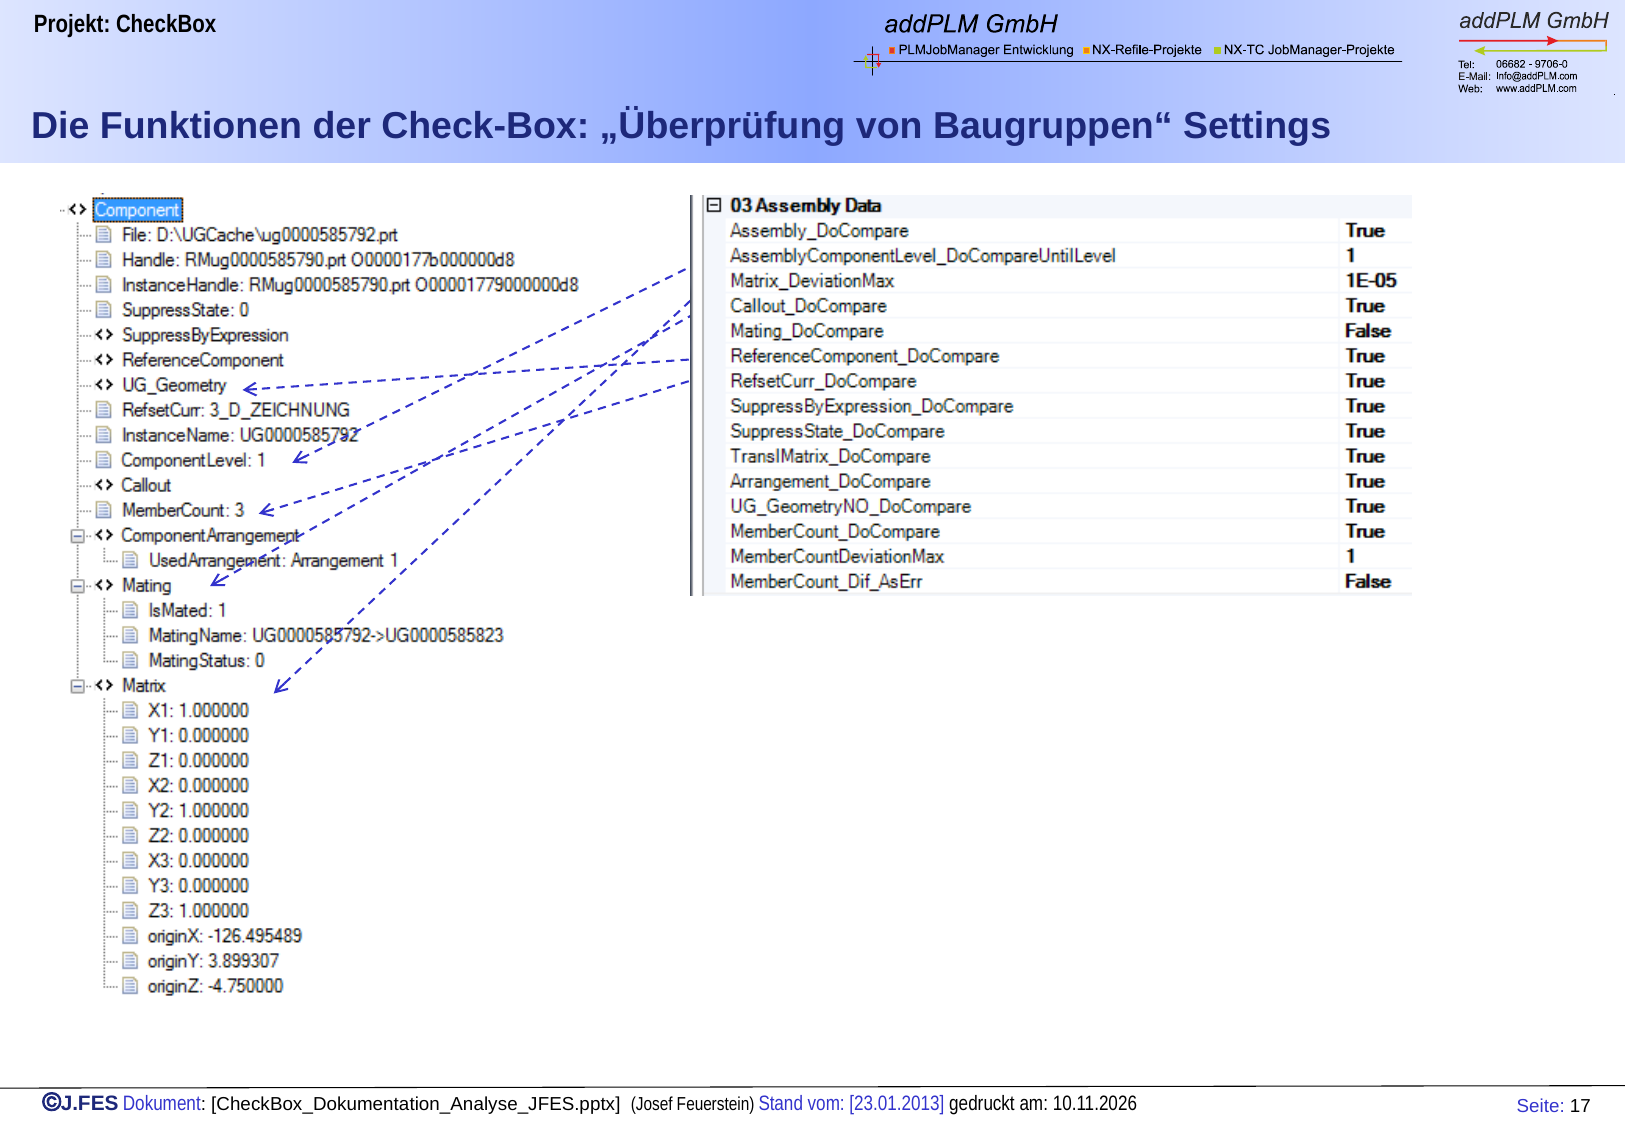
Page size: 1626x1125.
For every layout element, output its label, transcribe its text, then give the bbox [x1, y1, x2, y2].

picture [689, 195, 1413, 597]
picture [59, 193, 594, 999]
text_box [209, 305, 684, 587]
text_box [292, 256, 684, 279]
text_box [242, 359, 684, 391]
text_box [258, 399, 684, 514]
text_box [273, 280, 684, 304]
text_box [273, 596, 712, 694]
title Die Funktionen der Check-Box: „Überprüfung von Baugruppen“ Settings [30, 73, 1600, 138]
